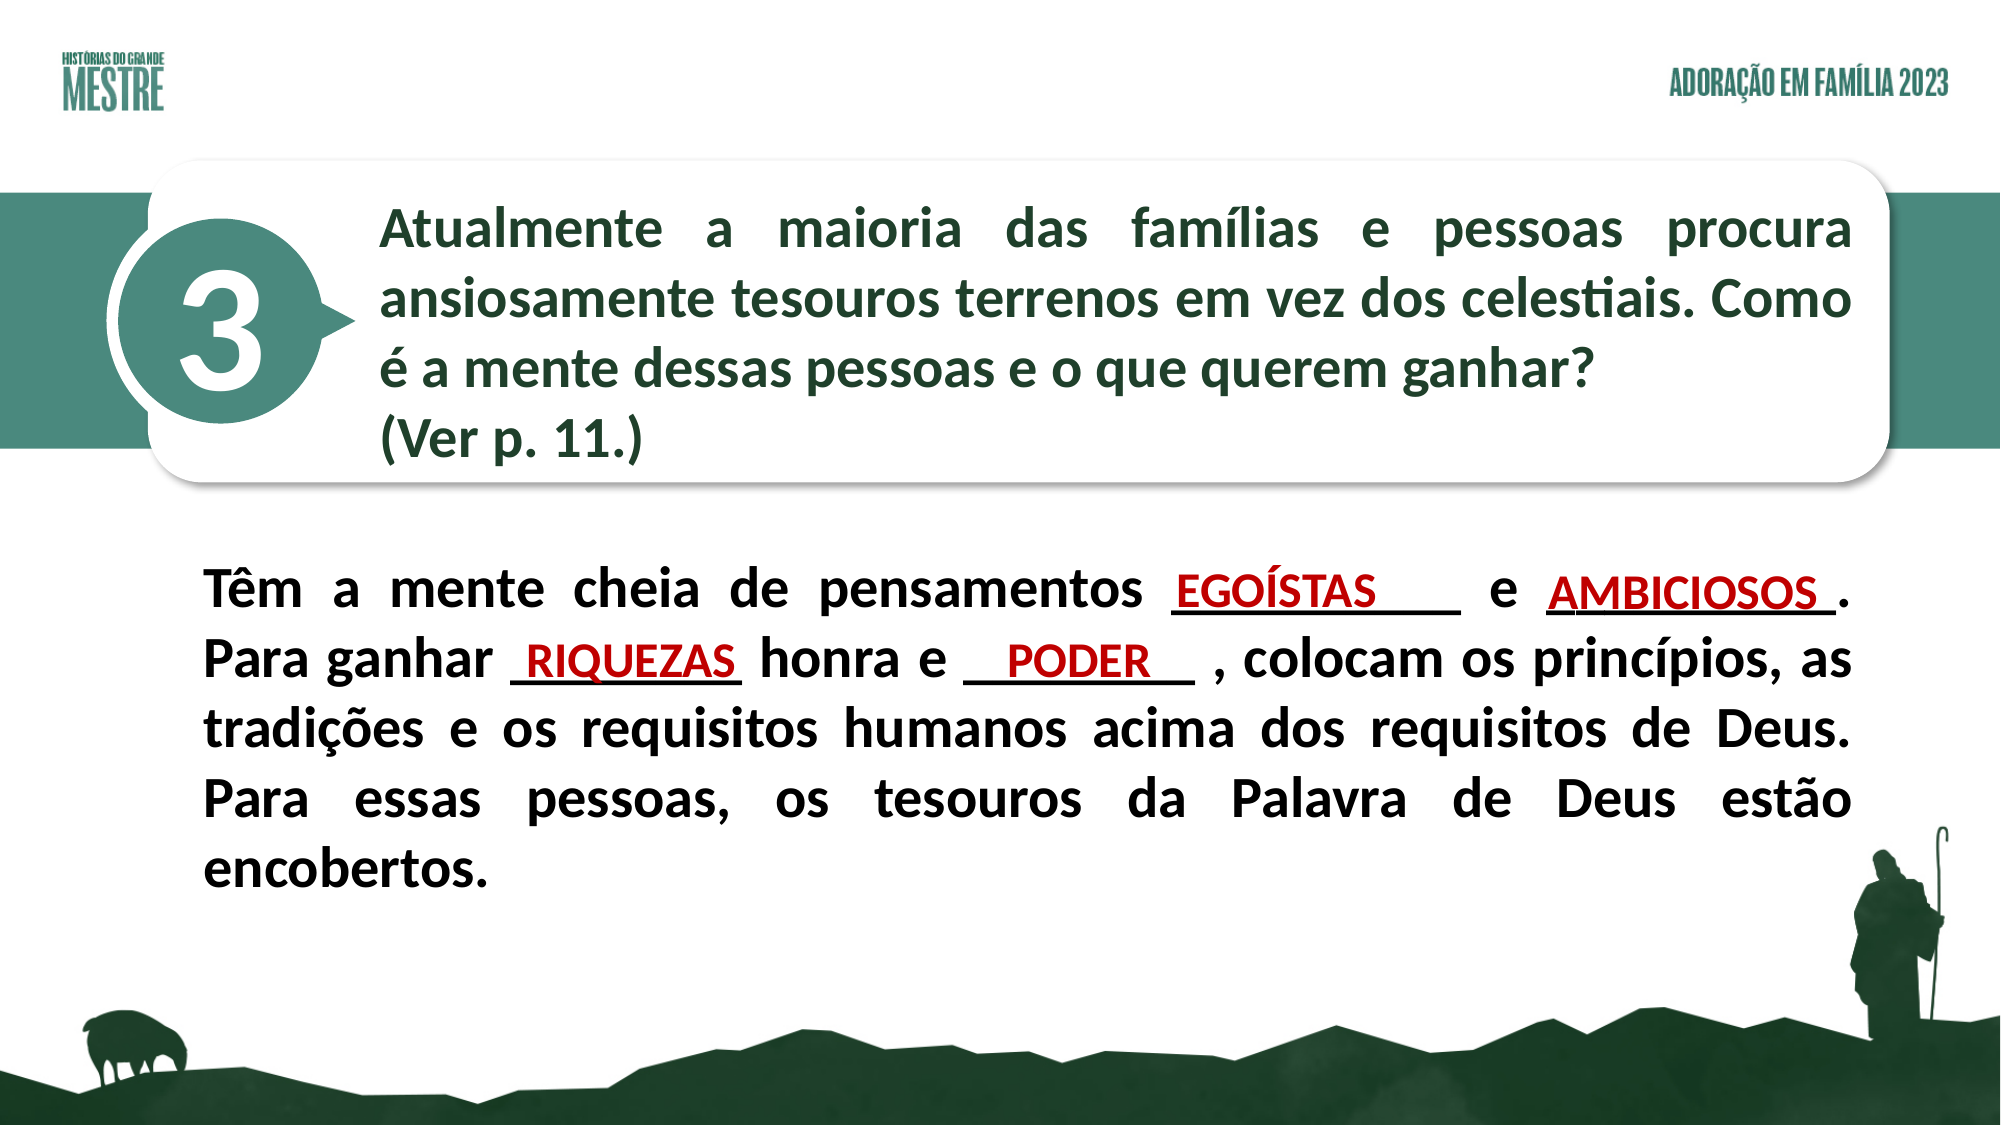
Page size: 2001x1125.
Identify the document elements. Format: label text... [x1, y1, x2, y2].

text_box EGOÍSTAS [1161, 549, 1486, 625]
text_box AMBICIOSOS [1533, 552, 1842, 627]
text_box PODER [992, 620, 1301, 696]
text_box RIQUEZAS [511, 620, 790, 696]
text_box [0, 160, 2000, 483]
text_box Têm a mente cheia de pensamentos __________ e __________. Para ganhar ________ honra e ________ , colocam os princípios, as tradições e os requisitos humanos acima dos requisitos de Deus. Para essas pessoas, os tesouros da Palavra de Deus estão encobertos. [188, 541, 1868, 907]
picture [0, 0, 2001, 1125]
